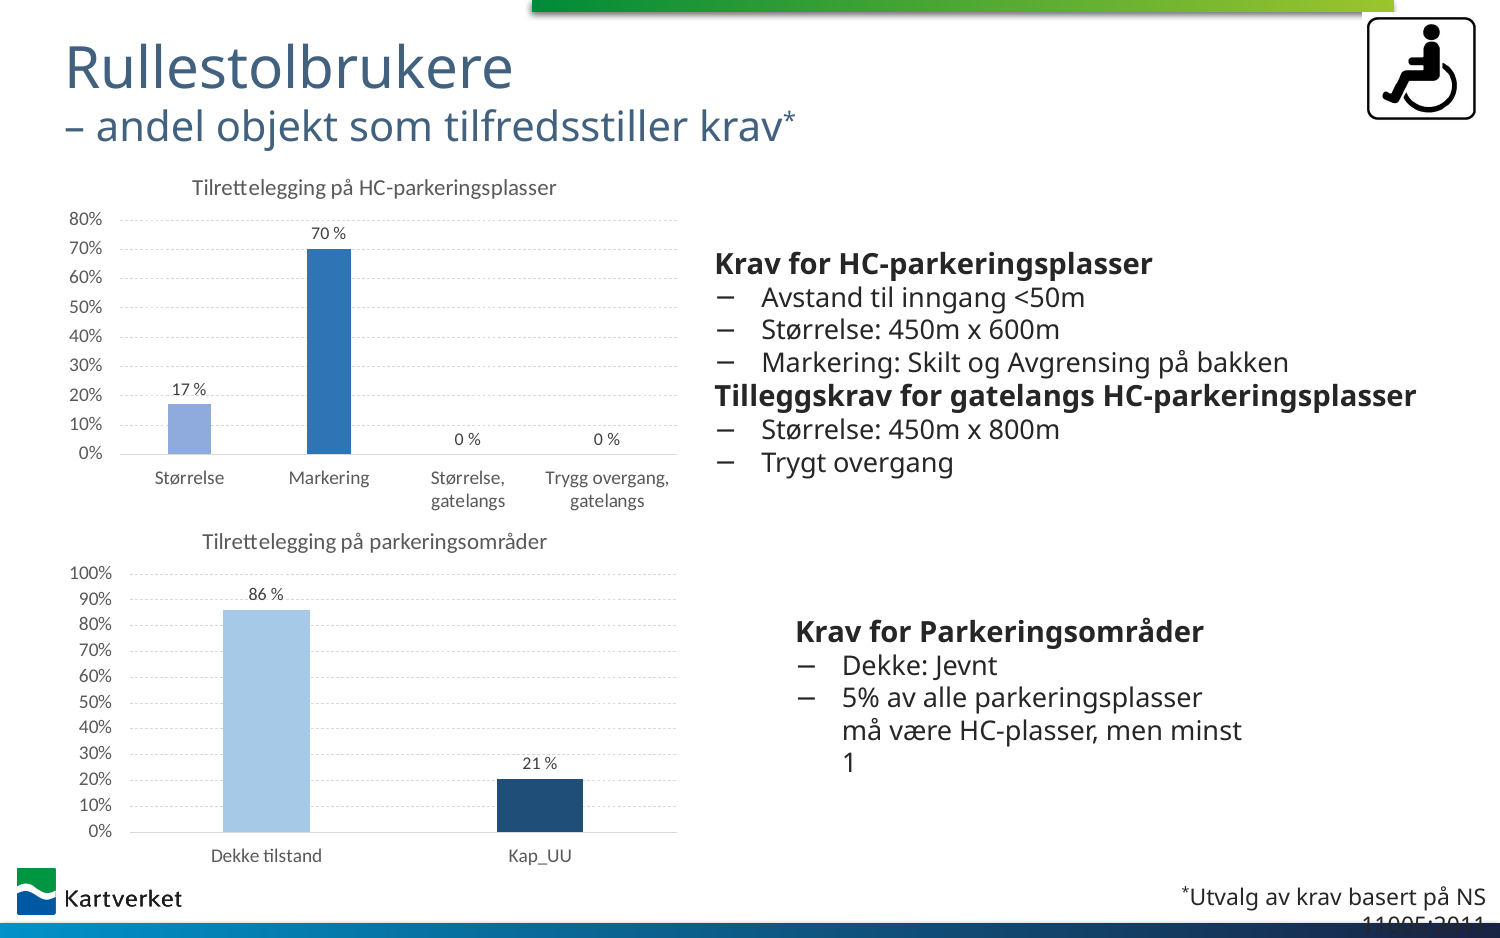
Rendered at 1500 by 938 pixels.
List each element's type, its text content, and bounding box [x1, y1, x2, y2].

picture [62, 520, 688, 874]
picture [1362, 12, 1481, 126]
text_box *Utvalg av krav basert på NS 11005:2011 [1068, 873, 1500, 938]
text_box Krav for HC-parkeringsplasser Avstand til inngang <50m Størrelse: 450m x 600m Markering: Skilt og Avgrensing på bakken Tilleggskrav for gatelangs HC-parkeringsplasser Størrelse: 450m x 800m Trygt overgang [699, 237, 1433, 485]
text_box Krav for Parkeringsområder Dekke: Jevnt 5% av alle parkeringsplasser må være HC-plasser, men minst 1 [780, 605, 1261, 786]
text_box Rullestolbrukere – andel objekt som tilfredsstiller krav* [49, 25, 1431, 158]
picture [62, 166, 688, 519]
